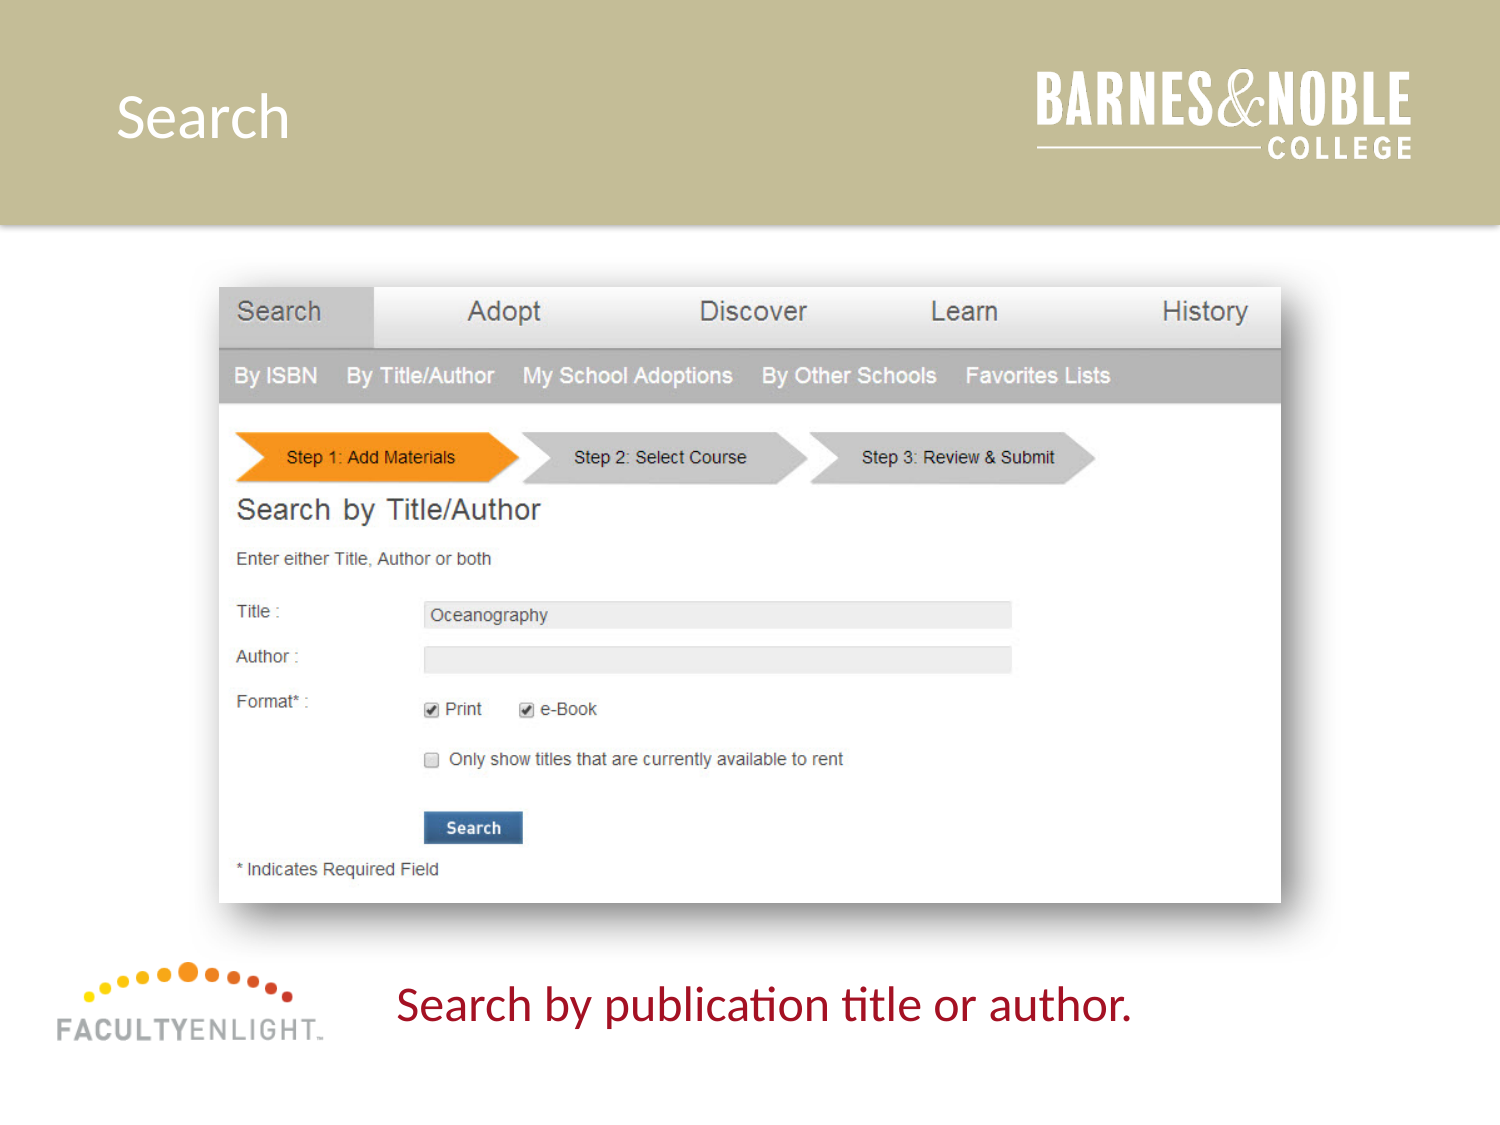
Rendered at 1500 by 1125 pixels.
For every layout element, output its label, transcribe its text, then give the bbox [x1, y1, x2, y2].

picture [56, 962, 326, 1041]
text_box Search [0, 0, 1500, 226]
text_box Search by publication title or author. [381, 964, 1182, 1100]
picture [219, 287, 1281, 903]
picture [1030, 62, 1417, 176]
